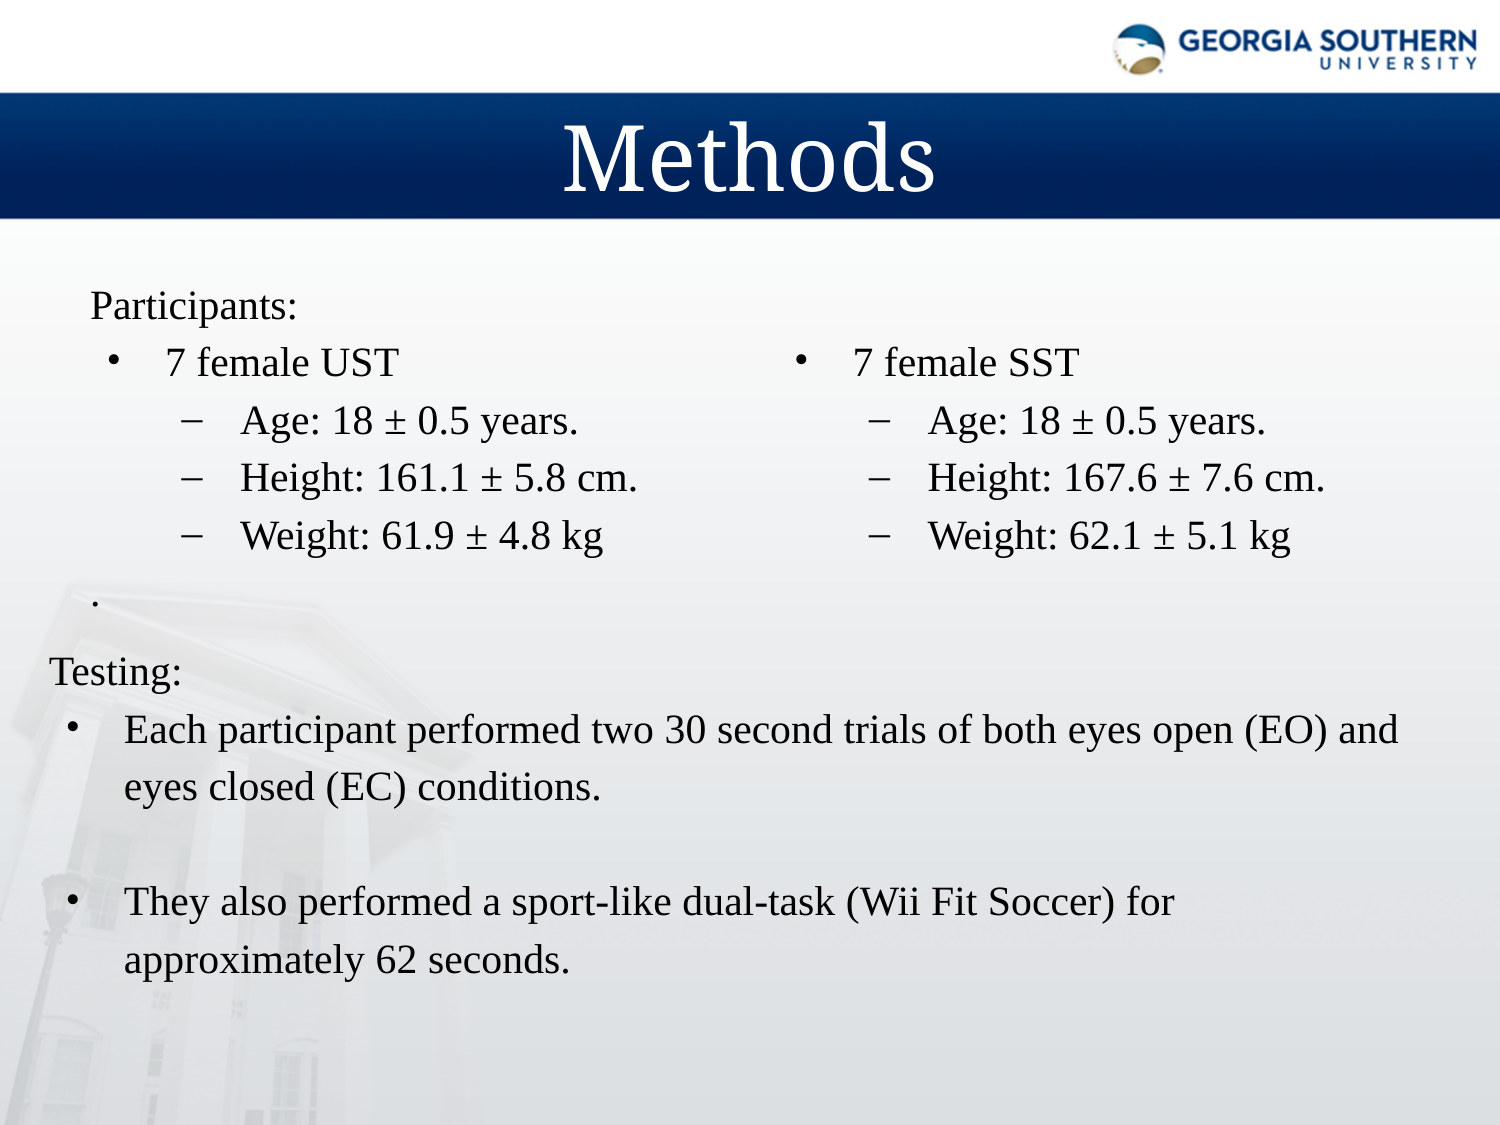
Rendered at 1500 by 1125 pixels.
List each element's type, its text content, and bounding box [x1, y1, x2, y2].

list Participants: 7 female UST Age: 18 ± 0.5 years. Height: 161.1 ± 5.8 cm. Weight: 61.9 ± 4.8 kg . [75, 262, 738, 621]
picture [0, 0, 1500, 1125]
list Testing: Each participant performed two 30 second trials of both eyes open (EO) and eyes closed (EC) conditions. They also performed a sport-like dual-task (Wii Fit Soccer) for approximately 62 seconds. [33, 621, 1425, 1125]
list 7 female SST Age: 18 ± 0.5 years. Height: 167.6 ± 7.6 cm. Weight: 62.1 ± 5.1 kg [762, 262, 1425, 621]
title Methods [75, 95, 1425, 215]
